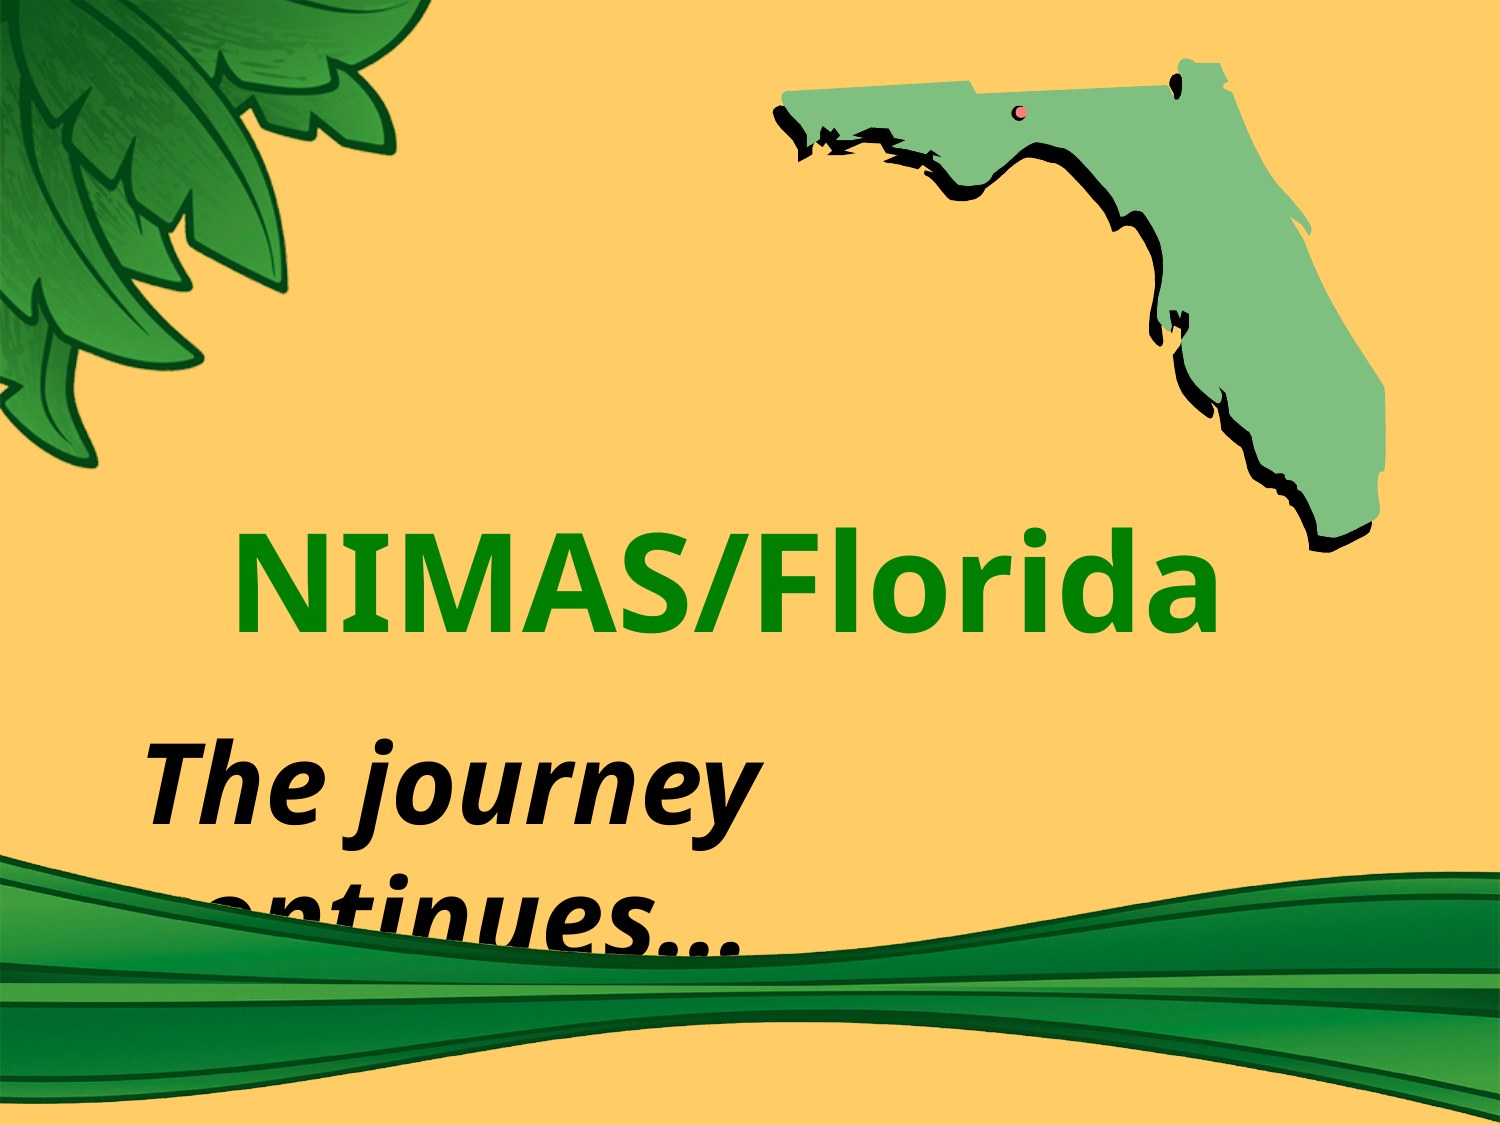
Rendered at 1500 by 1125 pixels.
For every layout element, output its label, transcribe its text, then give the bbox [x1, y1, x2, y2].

picture [766, 58, 1389, 554]
text_box NIMAS/Florida [84, 487, 1372, 667]
picture [0, 0, 444, 476]
picture [0, 851, 1500, 1125]
text_box The journey continues… [123, 704, 1336, 849]
